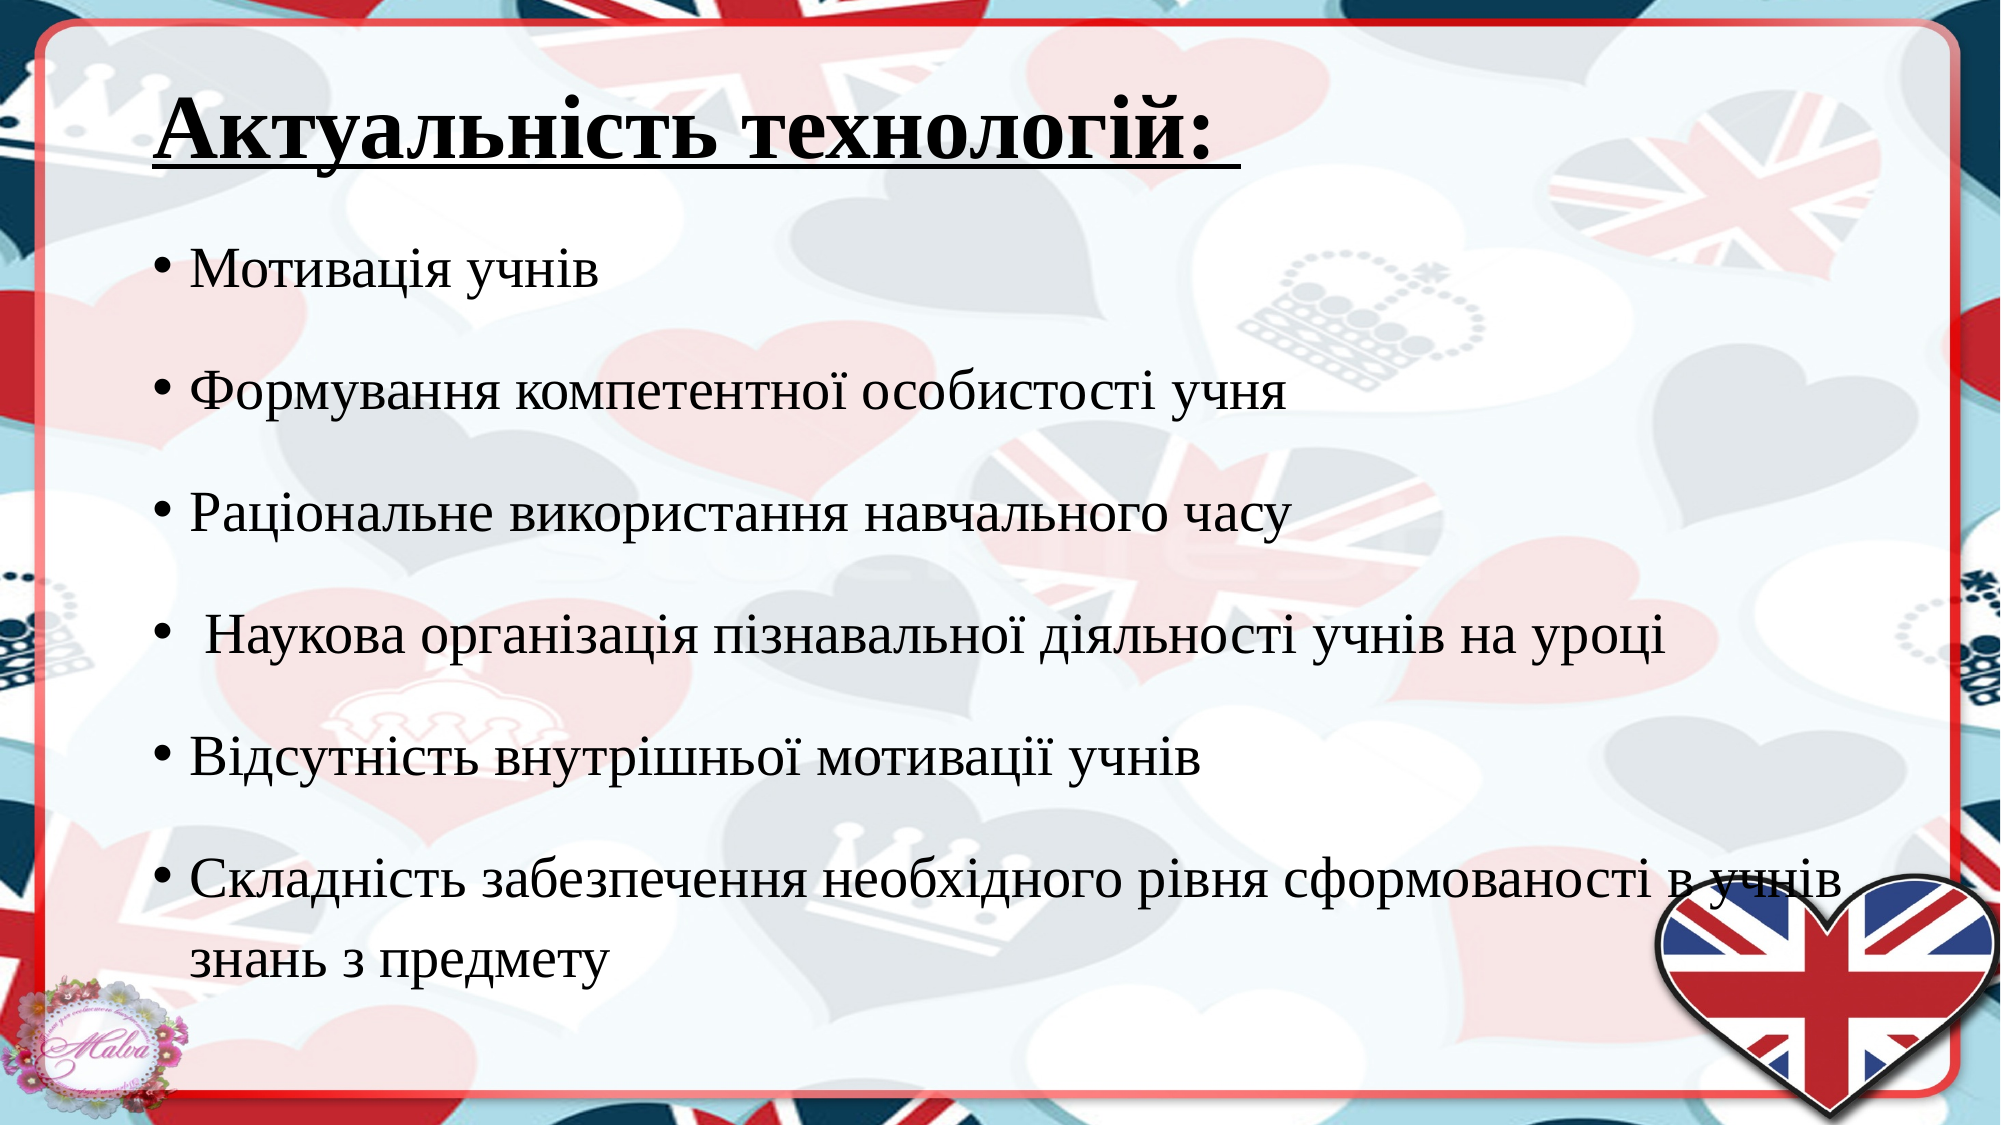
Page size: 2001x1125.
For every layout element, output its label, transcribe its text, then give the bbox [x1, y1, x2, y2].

list Актуальність технологій: Мотивація учнів Формування компетентної особистості учня Раціональне використання навчального часу Наукова організація пізнавальної діяльності учнів на уроці Відсутність внутрішньої мотивації учнів Складність забезпечення необхідного рівня сформованості в учнів знань з предмету [137, 42, 1863, 1014]
picture [673, 0, 691, 9]
picture [0, 0, 2001, 1125]
